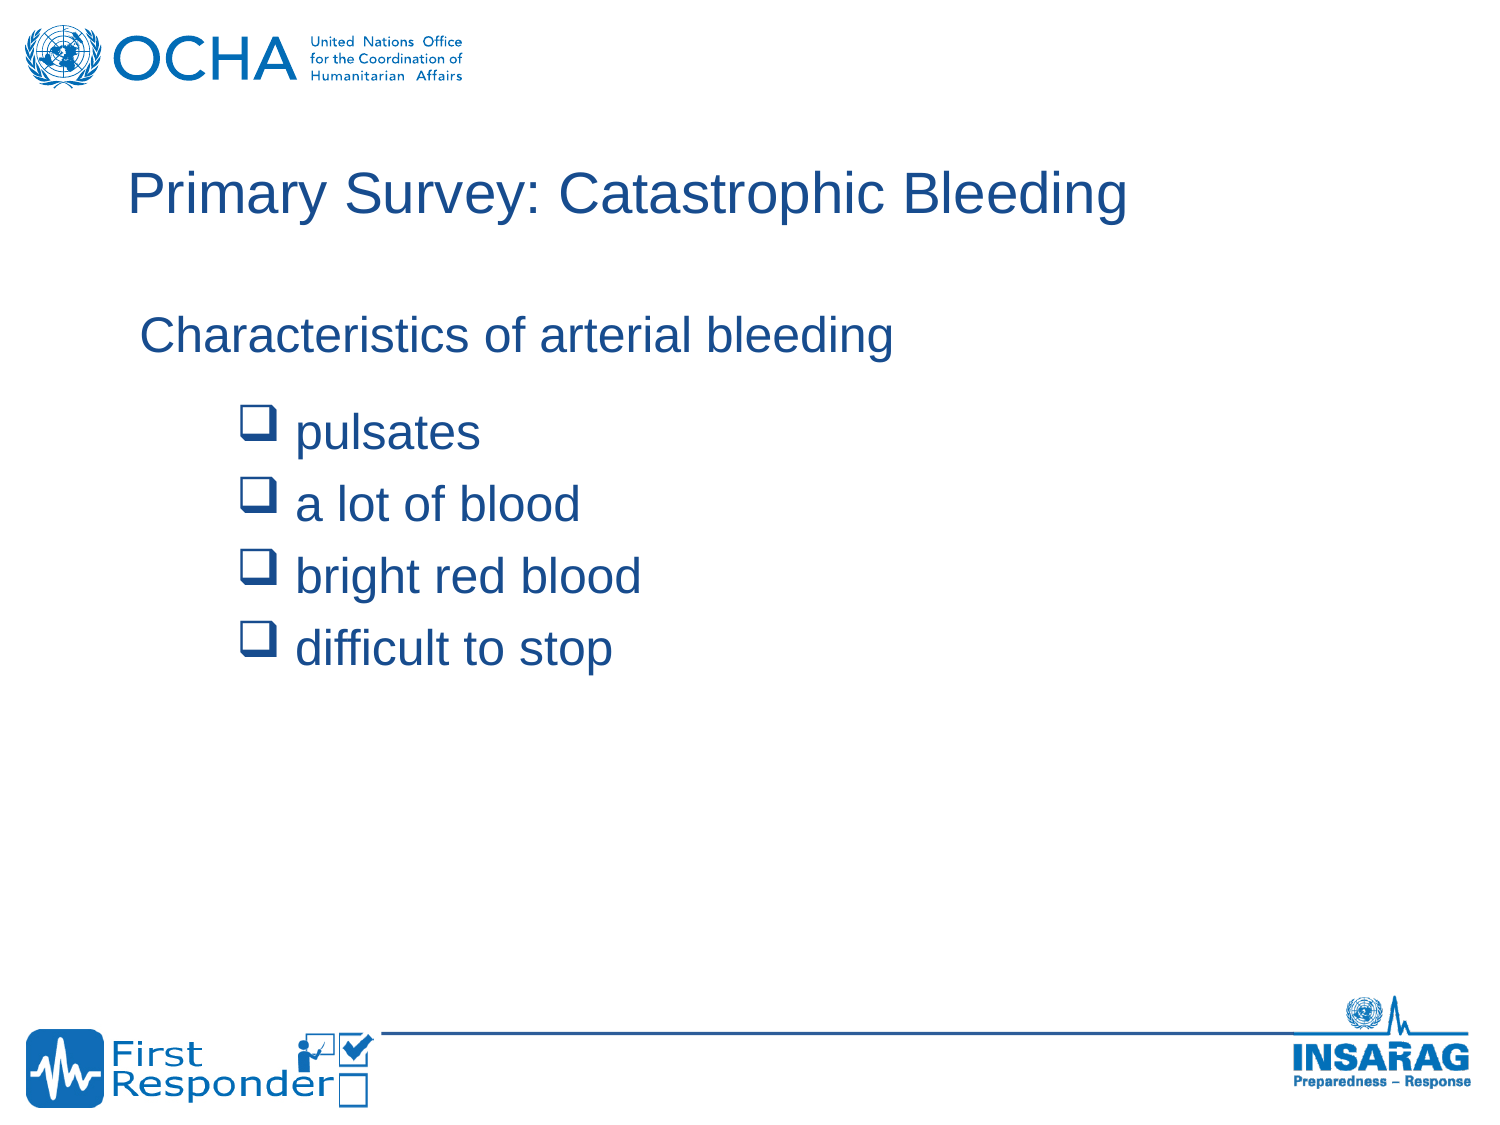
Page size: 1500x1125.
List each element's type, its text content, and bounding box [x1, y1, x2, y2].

text_box Characteristics of arterial bleeding pulsates a lot of blood bright red blood difficult to stop [118, 295, 1245, 683]
picture [1287, 995, 1471, 1094]
text_box Primary Survey: Catastrophic Bleeding [105, 147, 1145, 233]
picture [24, 1024, 375, 1113]
